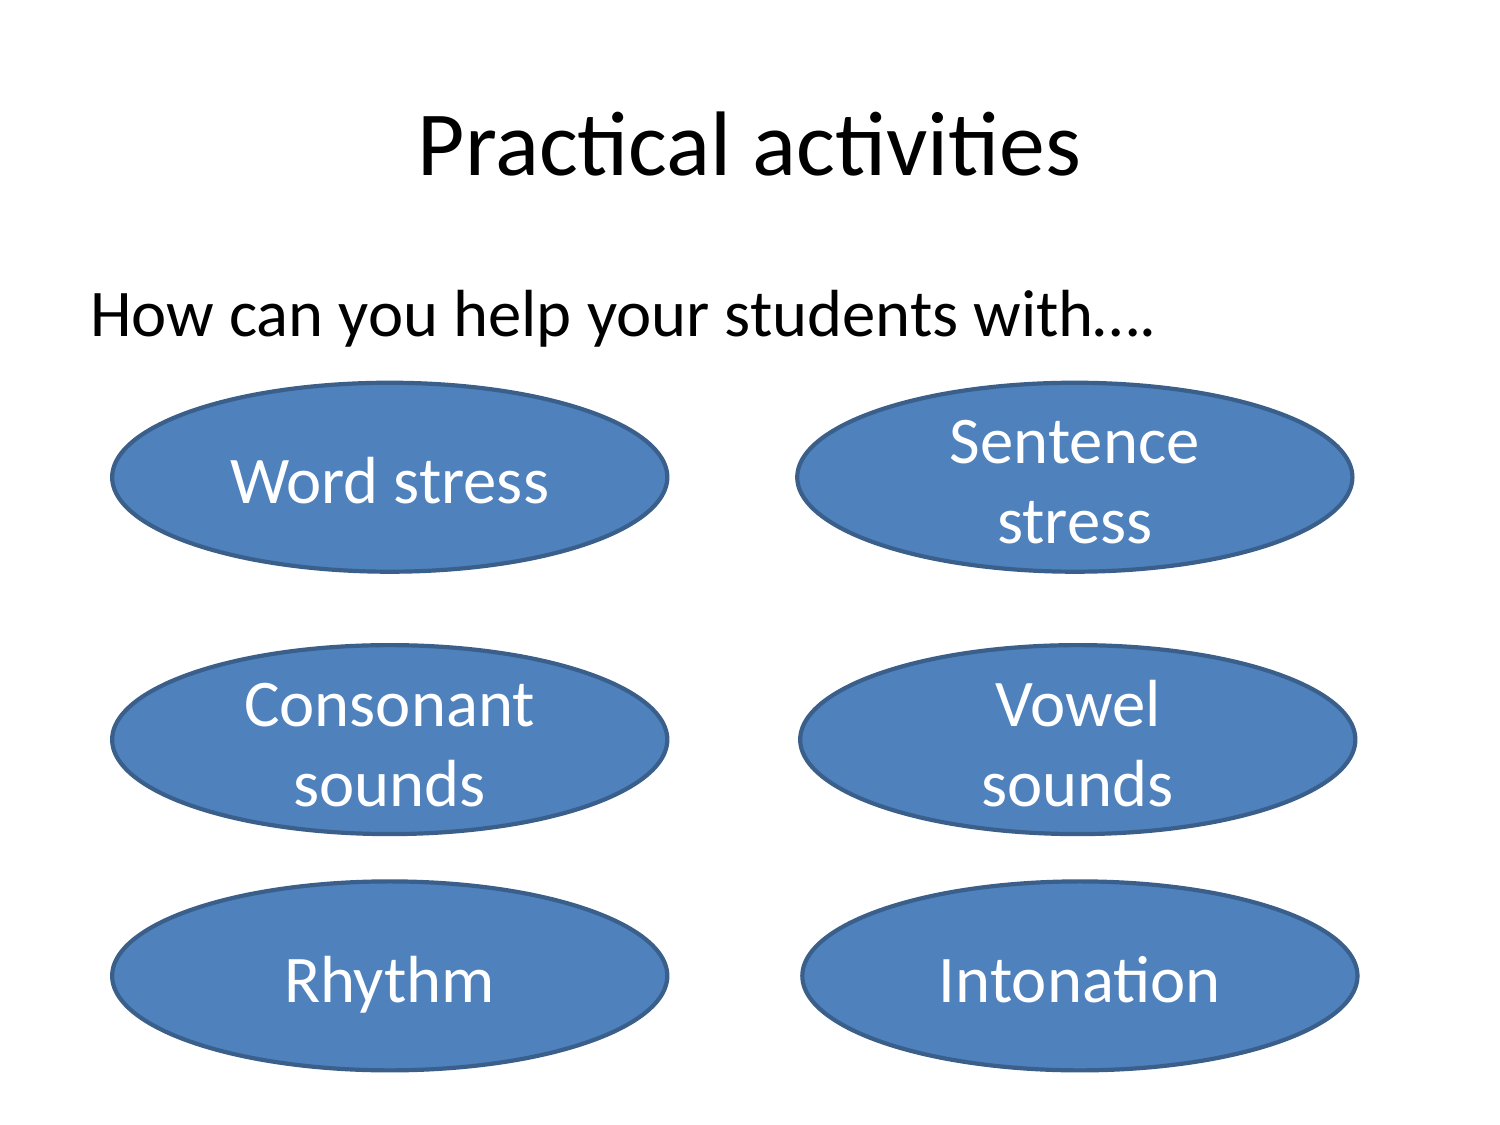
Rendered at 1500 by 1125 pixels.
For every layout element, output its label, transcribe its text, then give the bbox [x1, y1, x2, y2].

text_box Consonant sounds [110, 643, 670, 837]
text_box Word stress [110, 380, 670, 574]
list How can you help your students with…. [75, 262, 1425, 386]
text_box Sentence stress [795, 380, 1355, 574]
text_box Rhythm [110, 879, 670, 1073]
text_box Intonation [800, 879, 1360, 1073]
text_box Vowel sounds [798, 643, 1358, 837]
title Practical activities [75, 45, 1425, 233]
